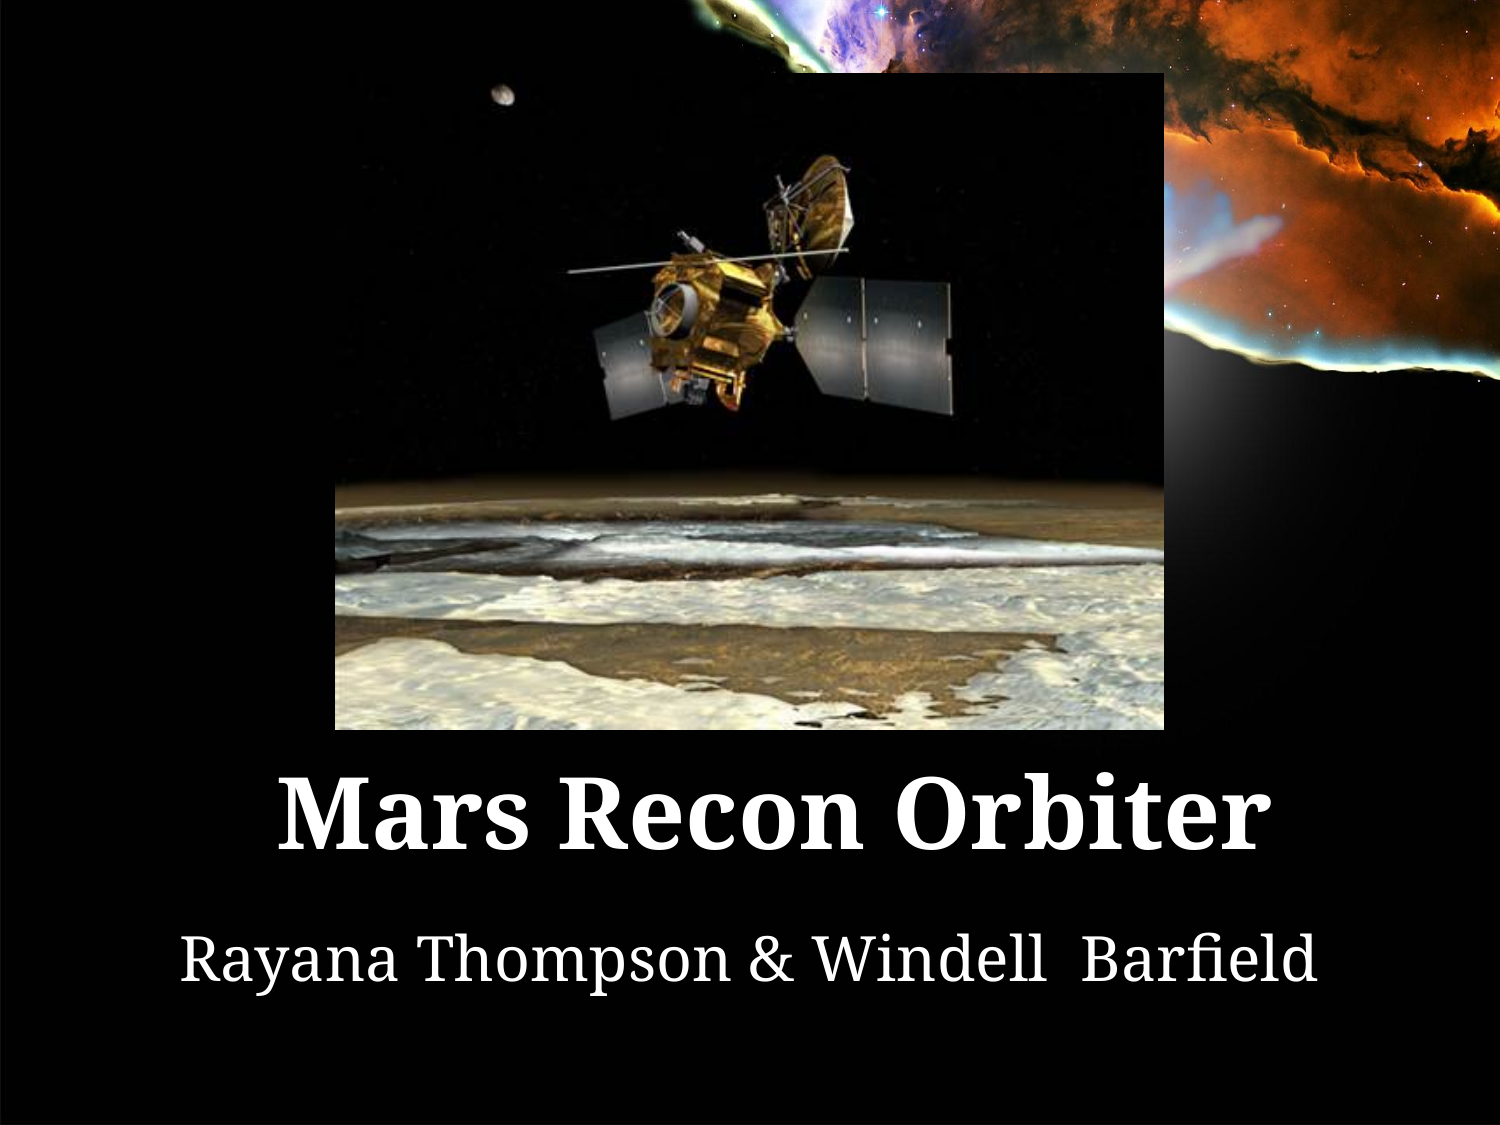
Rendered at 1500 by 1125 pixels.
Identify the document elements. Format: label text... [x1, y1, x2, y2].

subtitle Rayana Thompson & Windell Barfield [112, 904, 1388, 1076]
title Mars Recon Orbiter [112, 631, 1388, 886]
picture [0, 0, 1500, 1125]
